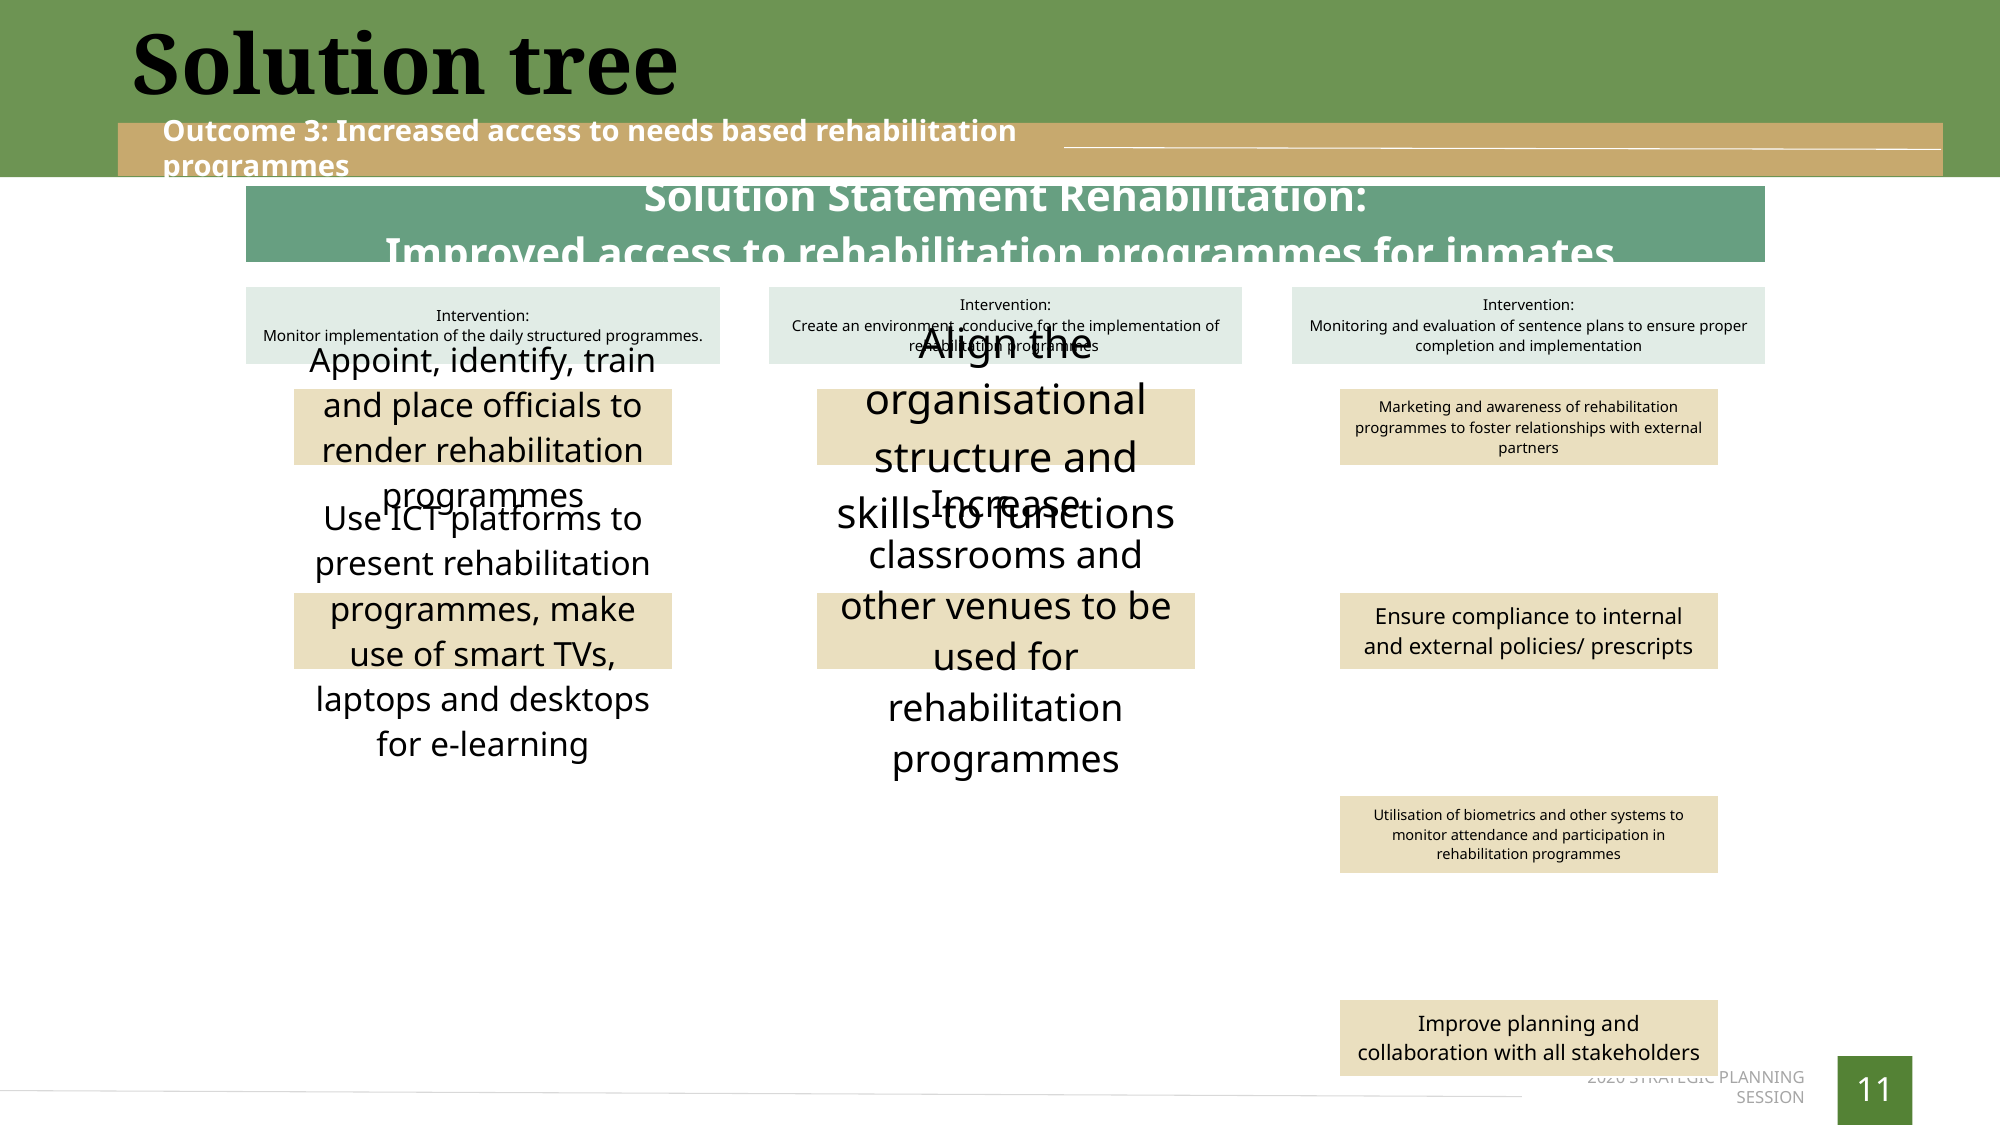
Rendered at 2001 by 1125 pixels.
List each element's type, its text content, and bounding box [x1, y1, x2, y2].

text_box Solution tree [117, 0, 1913, 135]
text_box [55, 184, 1957, 1125]
